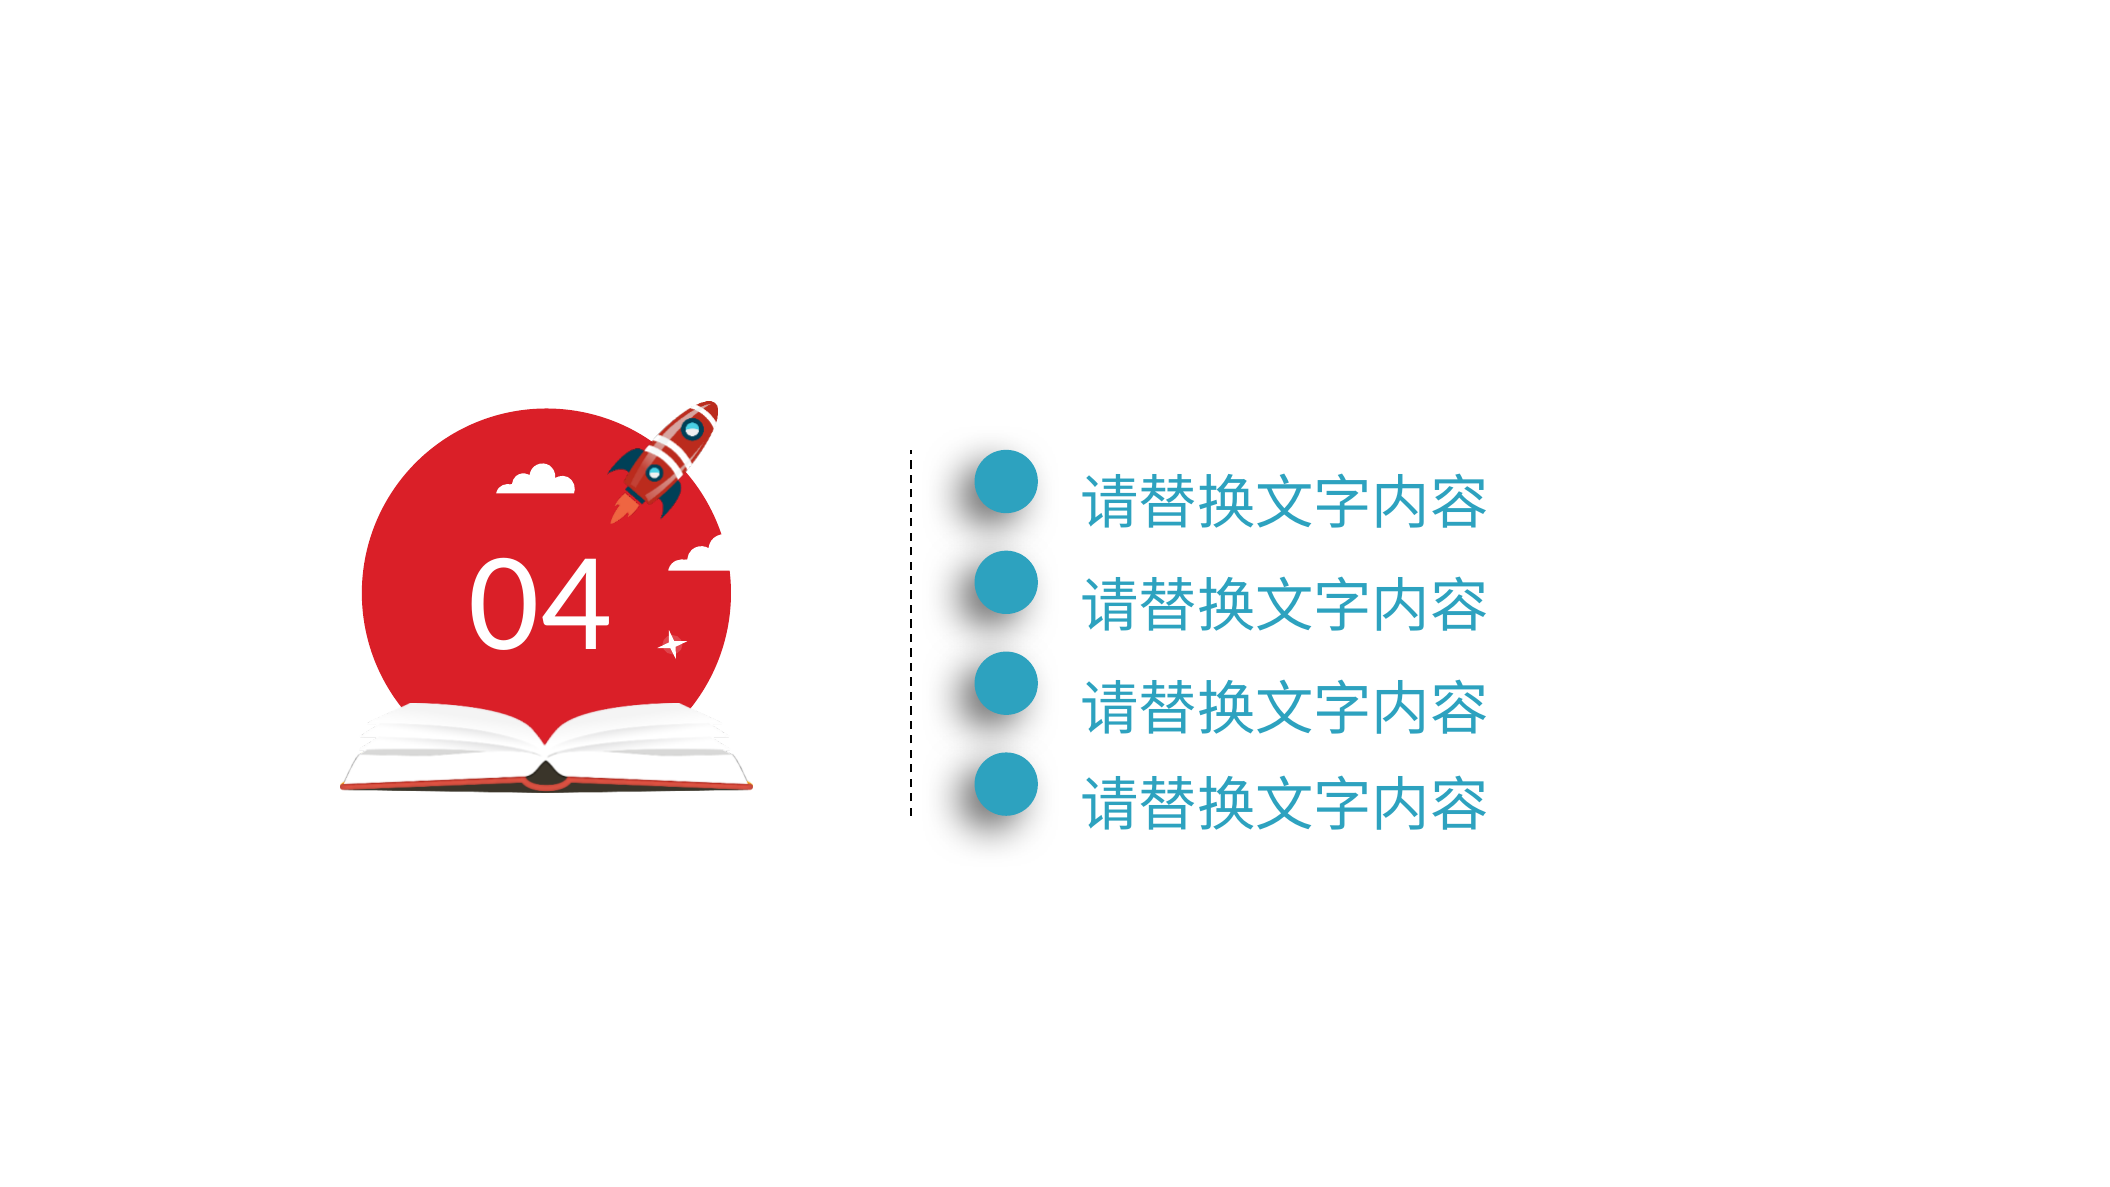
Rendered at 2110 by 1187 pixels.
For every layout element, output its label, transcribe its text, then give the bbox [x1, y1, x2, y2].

text_box 请替换文字内容 [1065, 649, 1504, 745]
text_box [973, 751, 1039, 817]
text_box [324, 401, 764, 793]
text_box 请替换文字内容 [1065, 745, 1504, 845]
text_box [973, 448, 1039, 515]
text_box 请替换文字内容 [1065, 546, 1504, 646]
text_box [973, 650, 1039, 716]
text_box 请替换文字内容 [1065, 443, 1504, 543]
text_box [973, 549, 1039, 616]
